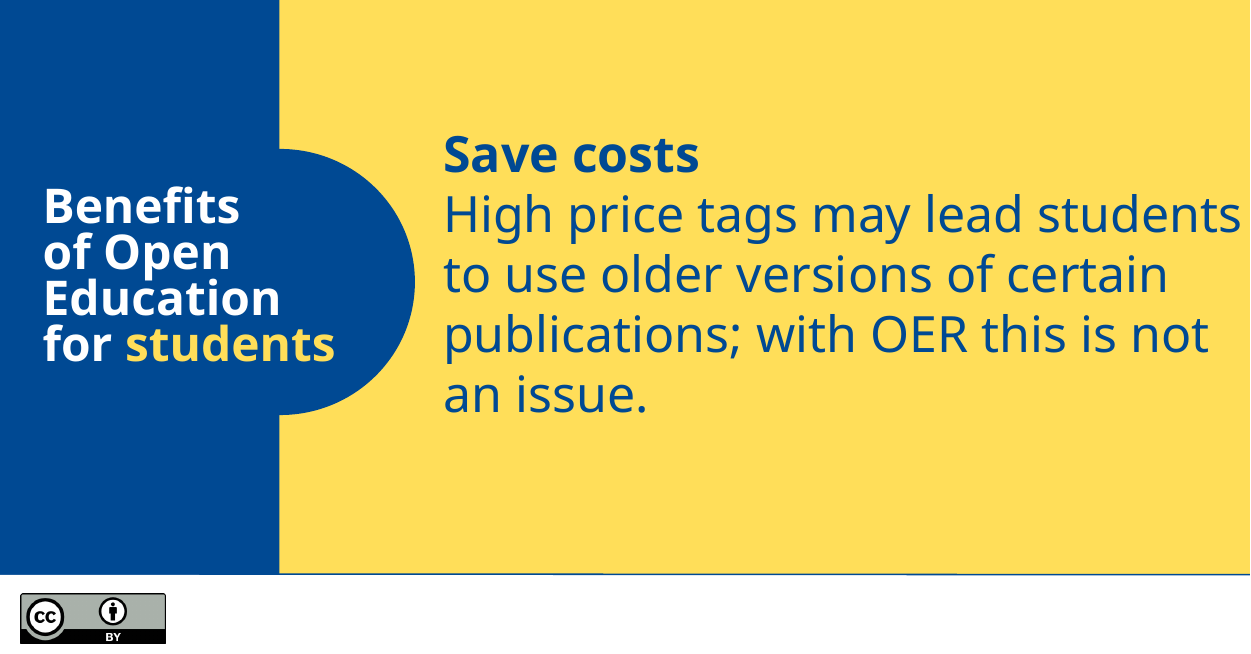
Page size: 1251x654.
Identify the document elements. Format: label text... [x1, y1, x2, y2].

text_box [206, 148, 355, 171]
text_box Save costs High price tags may lead students to use older versions of certain publications; with OER this is not an issue. [428, 107, 1250, 437]
text_box Benefits of Open Education for students [27, 171, 368, 386]
text_box [196, 386, 365, 416]
text_box [0, 0, 280, 573]
text_box [0, 582, 1250, 654]
text_box [368, 181, 415, 383]
picture [20, 592, 166, 645]
